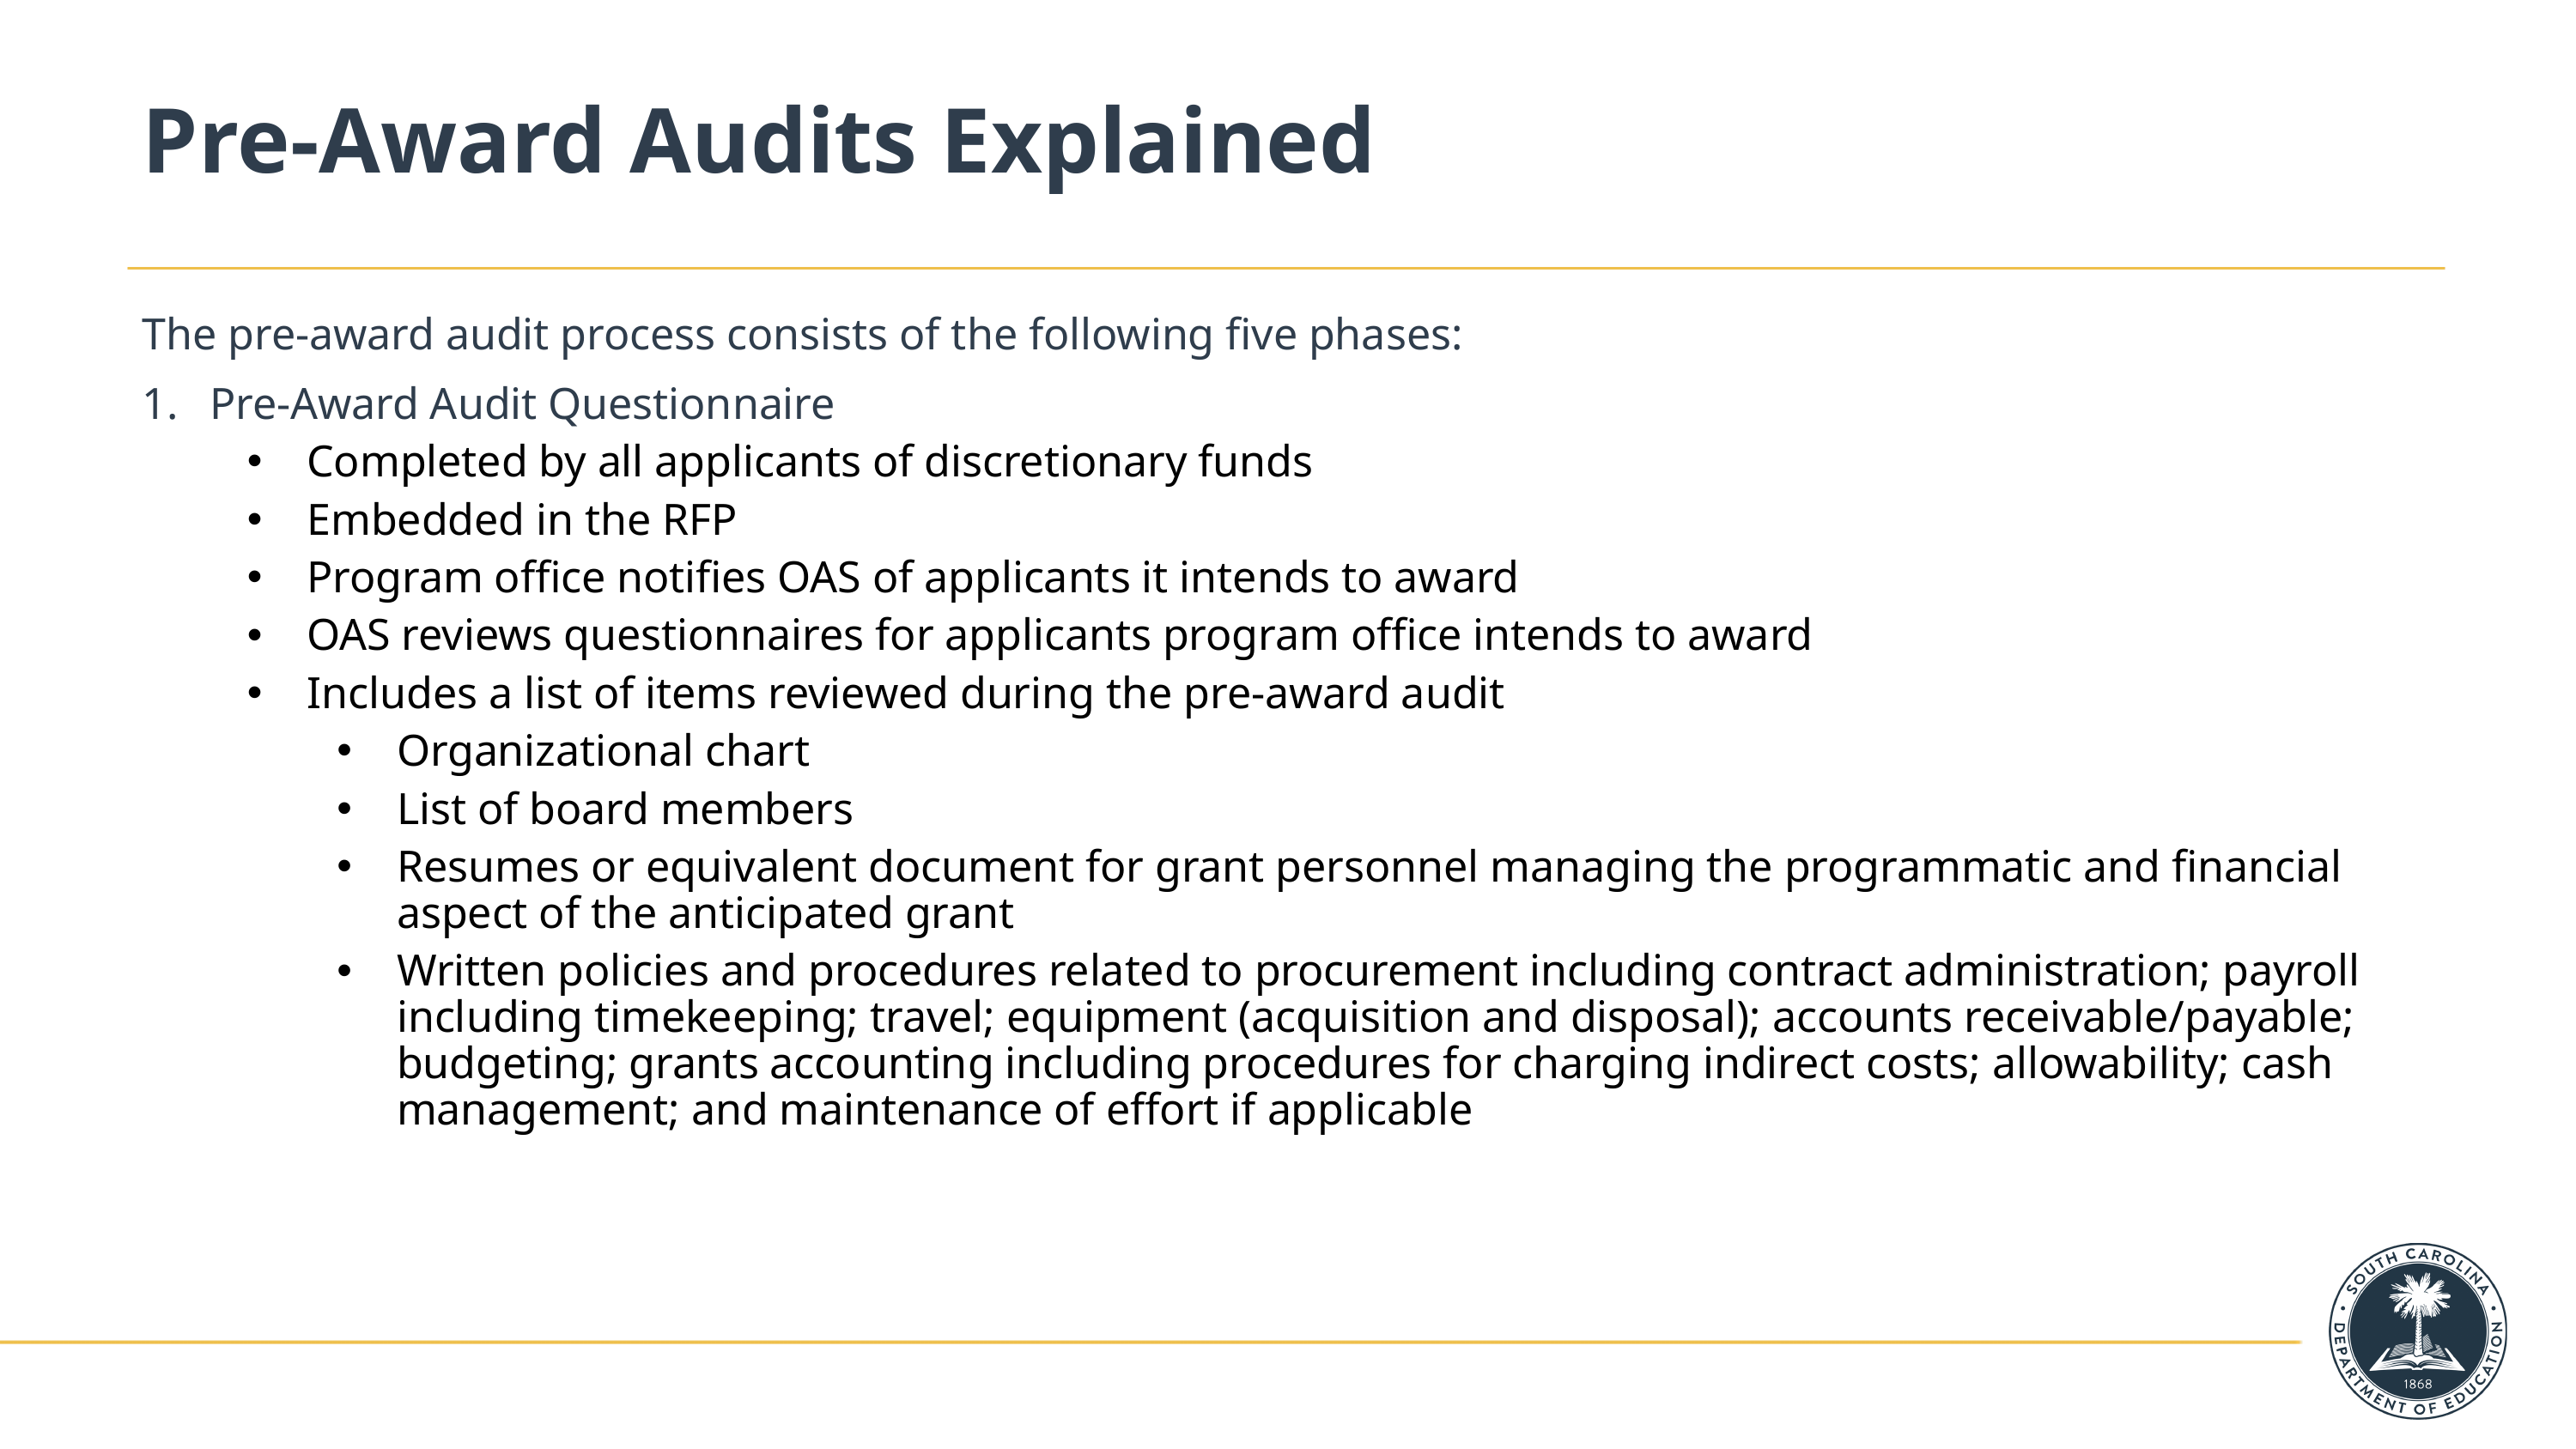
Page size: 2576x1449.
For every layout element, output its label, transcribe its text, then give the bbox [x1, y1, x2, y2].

picture [2329, 1243, 2507, 1420]
list The pre-award audit process consists of the following five phases: Pre-Award Audit Questionnaire Completed by all applicants of discretionary funds Embedded in the RFP Program office notifies OAS of applicants it intends to award OAS reviews questionnaires for applicants program office intends to award Includes a list of items reviewed during the pre-award audit Organizational chart List of board members Resumes or equivalent document for grant personnel managing the programmatic and financial aspect of the anticipated grant Written policies and procedures related to procurement including contract administration; payroll including timekeeping; travel; equipment (acquisition and disposal); accounts receivable/payable; budgeting; grants accounting including procedures for charging indirect costs; allowability; cash management; and maintenance of effort if applicable [129, 306, 2447, 1149]
title Pre-Award Audits Explained [129, 76, 2447, 232]
